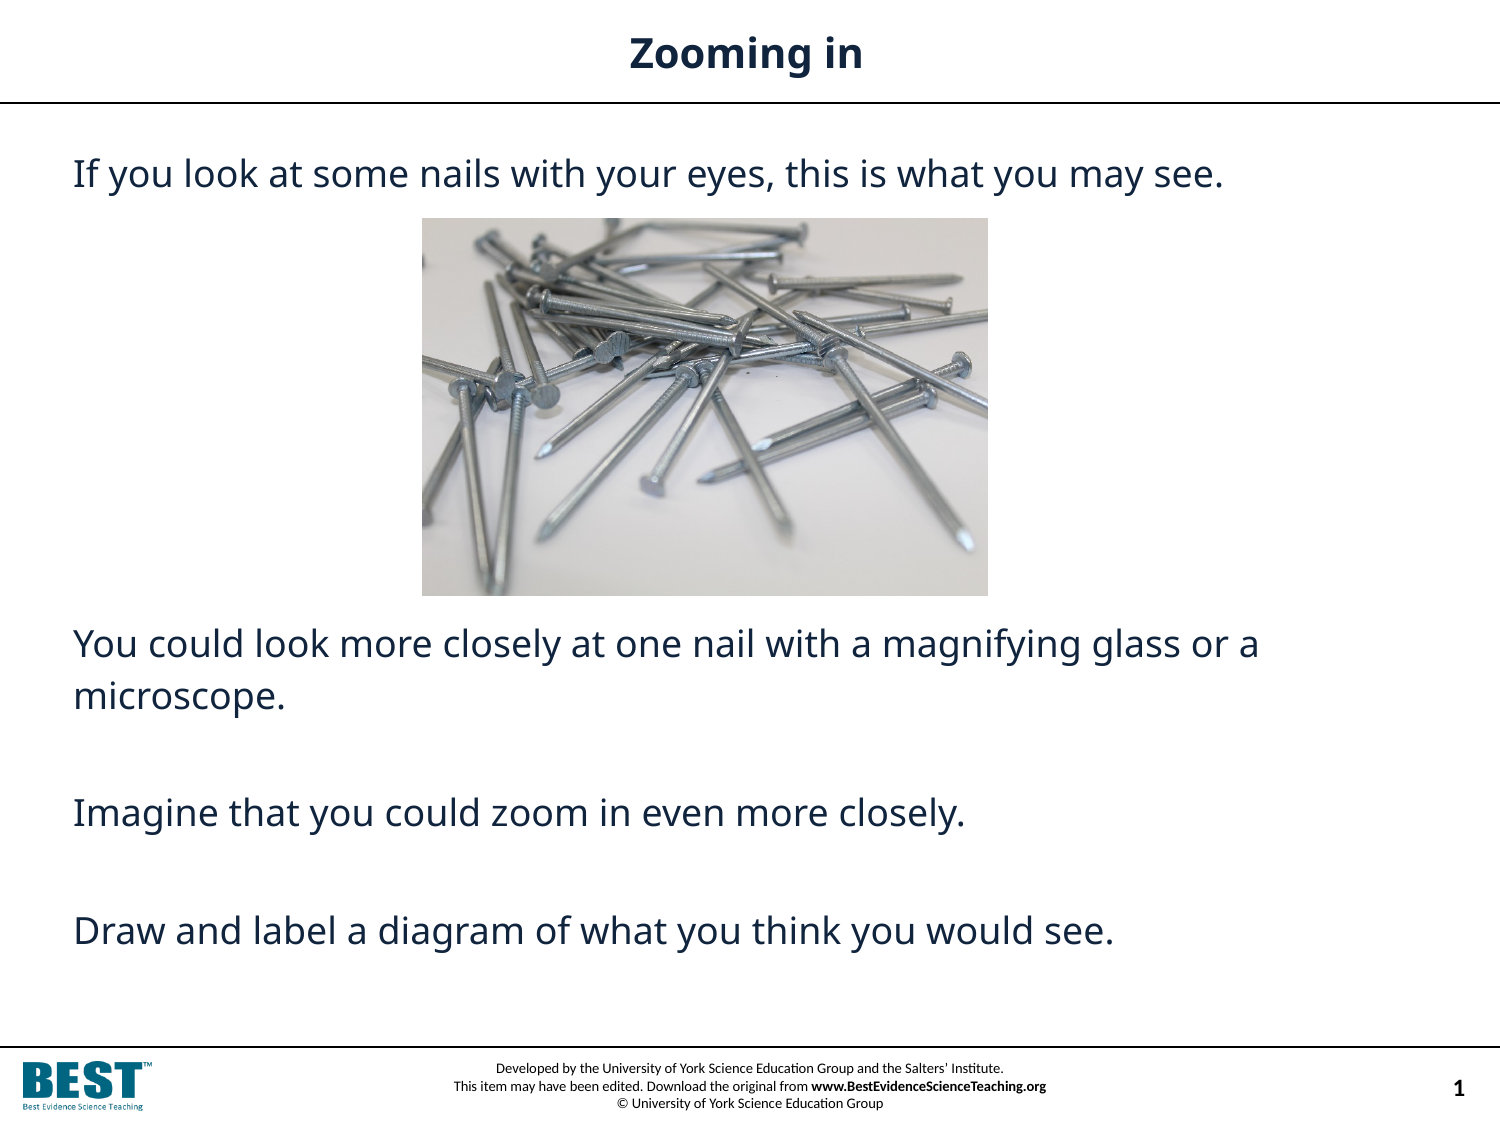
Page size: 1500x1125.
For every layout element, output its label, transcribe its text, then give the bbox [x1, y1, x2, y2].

picture [421, 218, 989, 596]
title Zooming in [23, 4, 1471, 99]
slide_number 1 [1130, 1061, 1481, 1111]
picture [23, 1061, 152, 1111]
list If you look at some nails with your eyes, this is what you may see. You could look more closely at one nail with a magnifying glass or a microscope. Imagine that you could zoom in even more closely. Draw and label a diagram of what you think you would see. [58, 136, 1442, 987]
